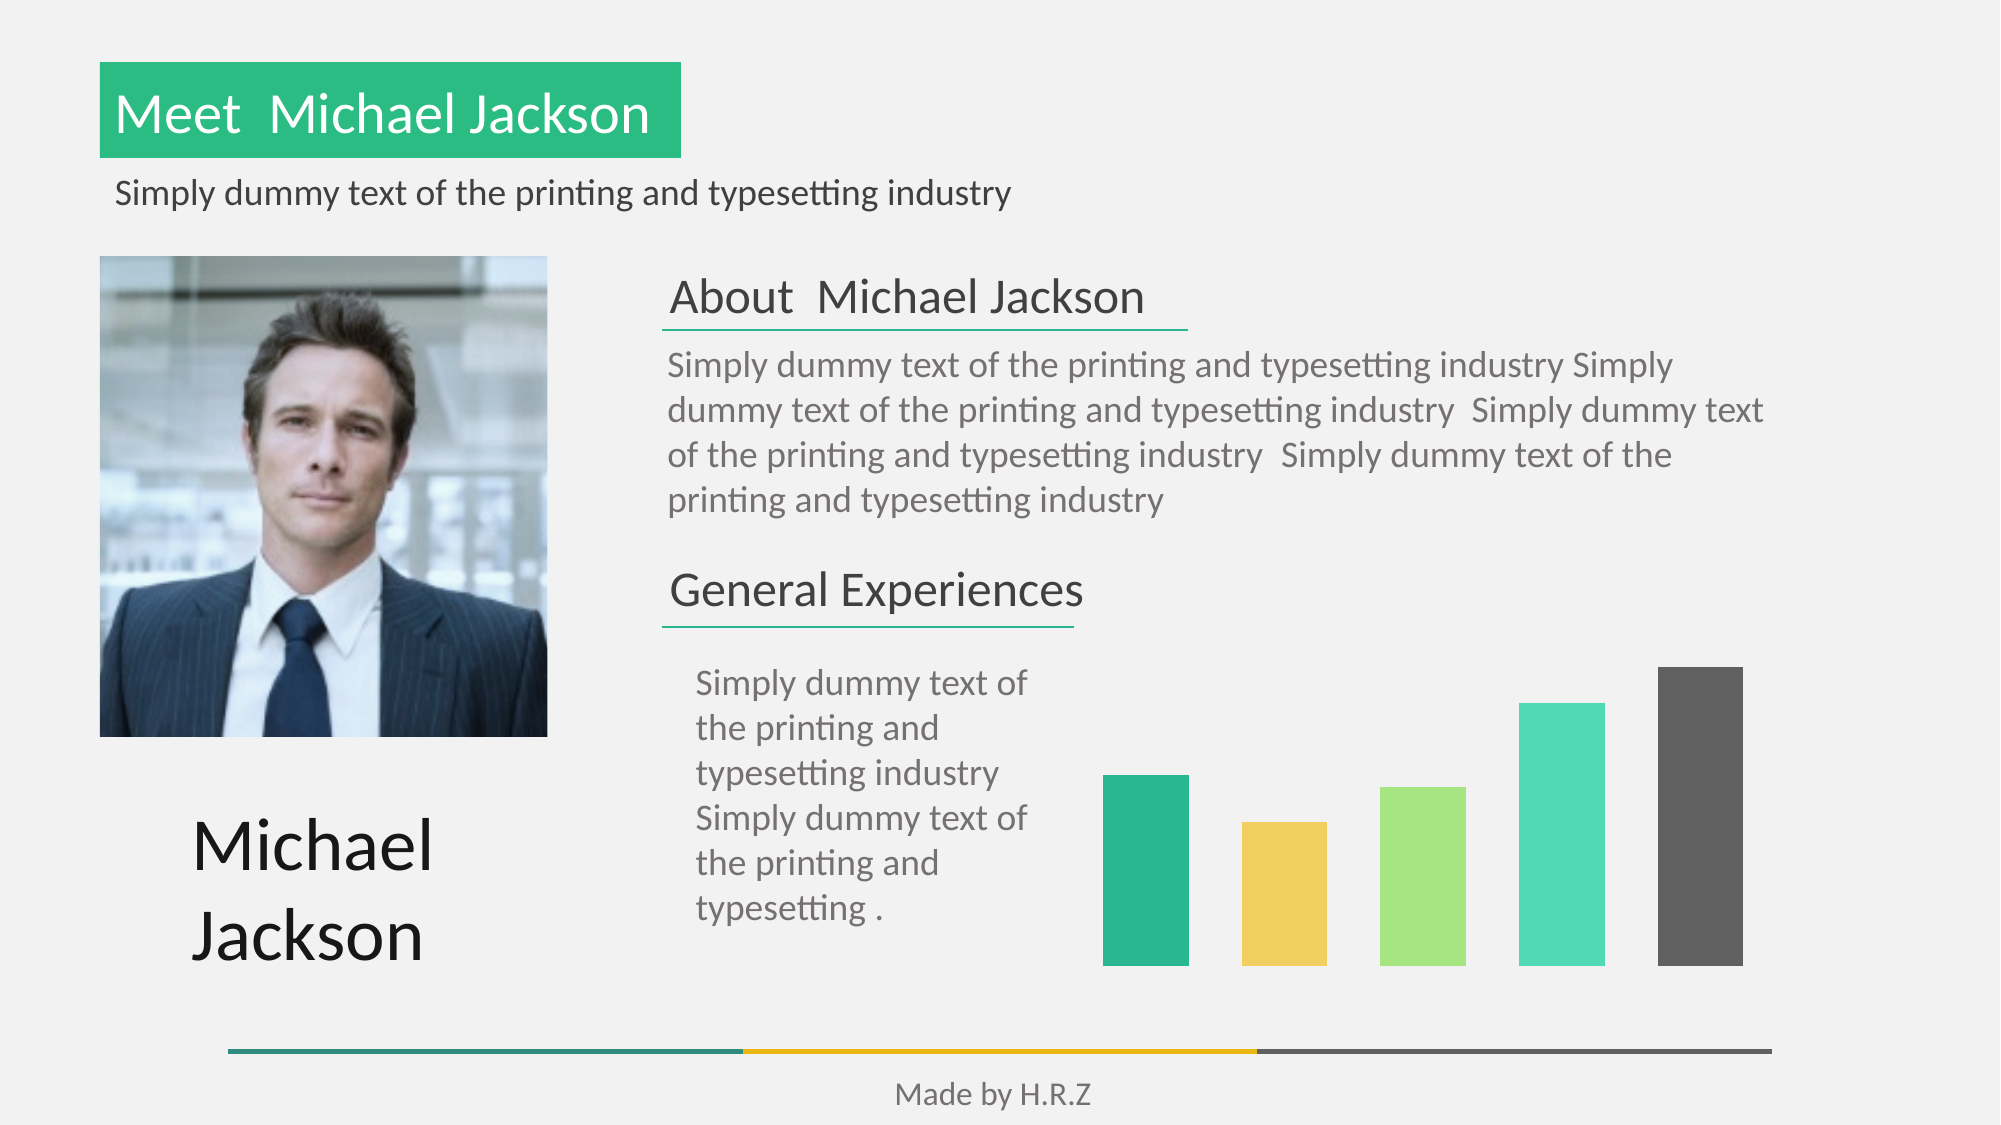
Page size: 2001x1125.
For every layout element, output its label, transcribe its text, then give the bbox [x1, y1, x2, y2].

text_box About Michael Jackson [654, 256, 1161, 332]
text_box Simply dummy text of the printing and typesetting industry Simply dummy text of the printing and typesetting . [680, 650, 973, 935]
chart [973, 599, 1873, 974]
text_box General Experiences [654, 548, 1099, 624]
text_box [99, 61, 682, 159]
text_box Simply dummy text of the printing and typesetting industry [99, 160, 1456, 221]
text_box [228, 1051, 1772, 1125]
text_box Simply dummy text of the printing and typesetting industry Simply dummy text of the printing and typesetting industry Simply dummy text of the printing and typesetting industry Simply dummy text of the printing and typesetting industry [652, 332, 1812, 572]
text_box Michael Jackson [176, 788, 471, 983]
text_box Meet Michael Jackson [99, 68, 681, 153]
picture [99, 256, 548, 737]
